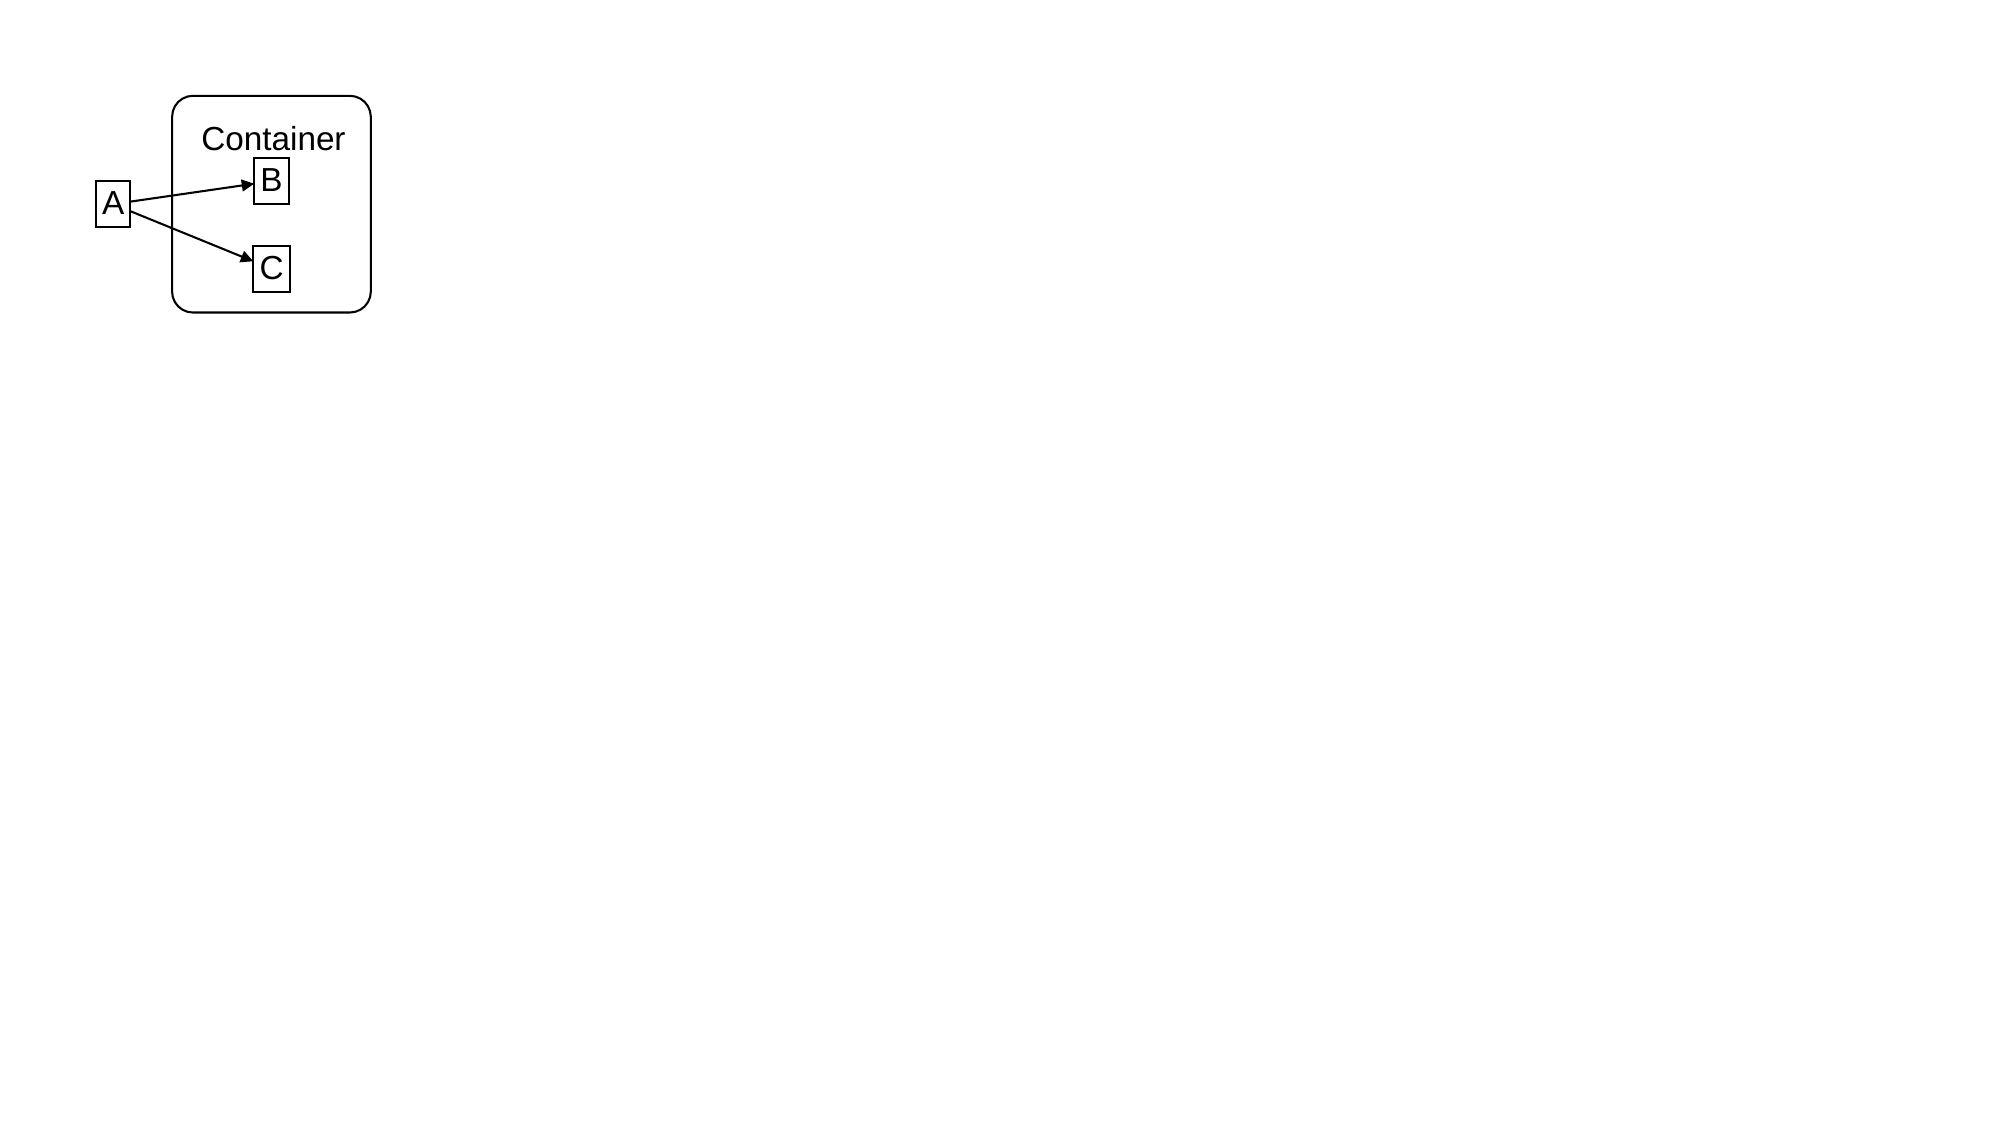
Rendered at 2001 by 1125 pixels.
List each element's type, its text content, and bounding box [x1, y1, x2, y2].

text_box [74, 74, 394, 334]
text_box B [254, 158, 289, 205]
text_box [130, 183, 255, 202]
text_box Container [199, 118, 348, 157]
text_box A [95, 181, 131, 227]
text_box C [253, 245, 290, 292]
text_box [171, 95, 372, 314]
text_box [130, 211, 254, 262]
